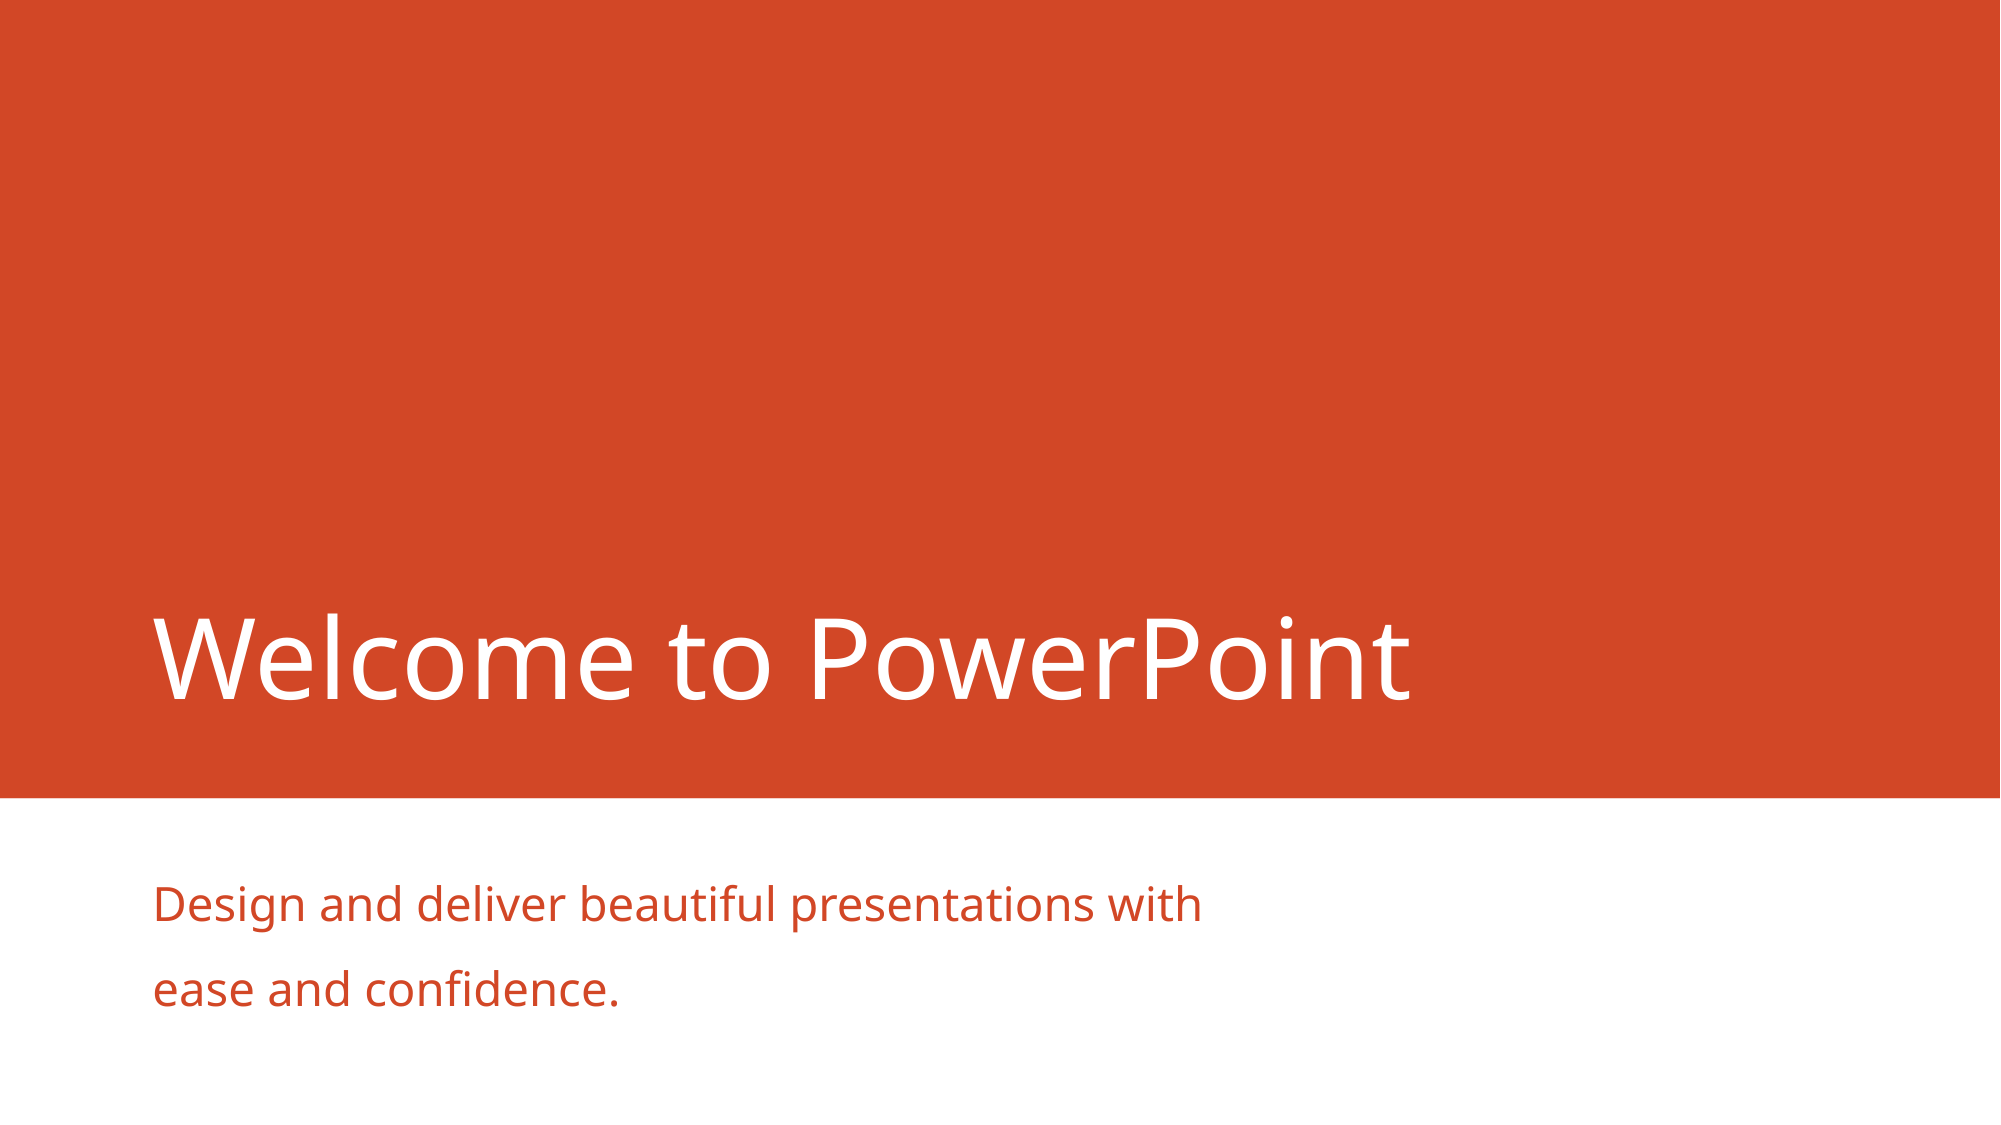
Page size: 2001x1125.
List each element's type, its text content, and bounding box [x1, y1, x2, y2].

title Welcome to PowerPoint [137, 338, 1863, 730]
subtitle Design and deliver beautiful presentations with ease and confidence. [137, 838, 1238, 1025]
